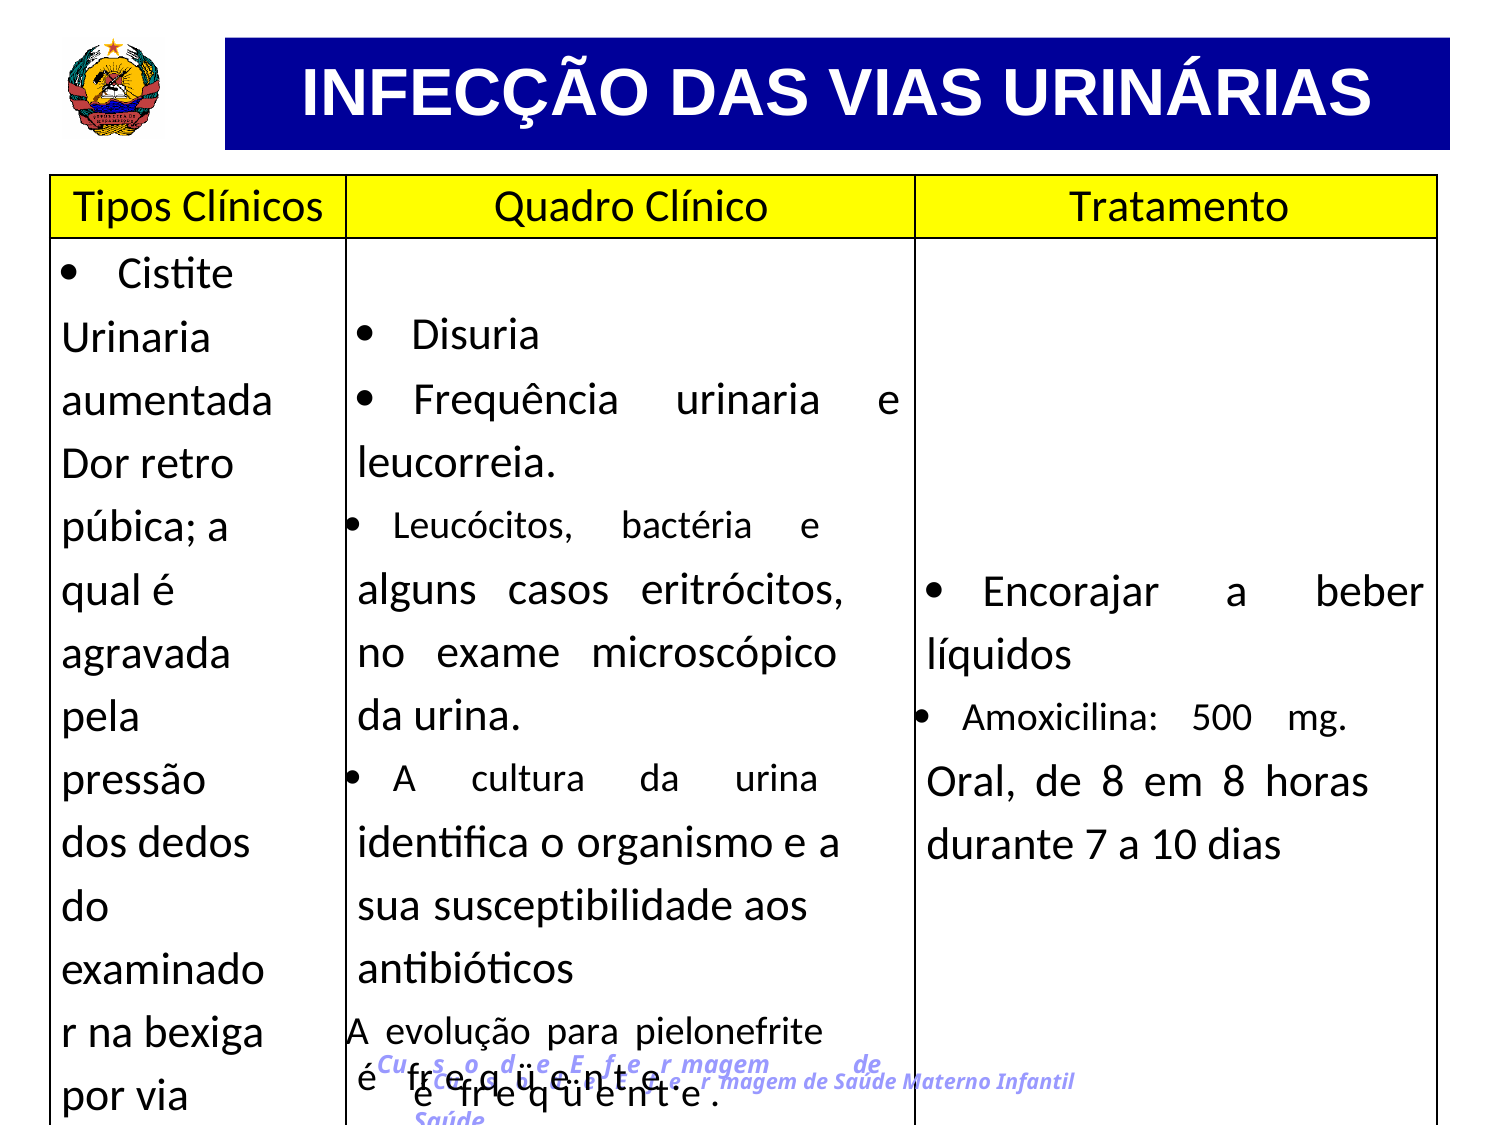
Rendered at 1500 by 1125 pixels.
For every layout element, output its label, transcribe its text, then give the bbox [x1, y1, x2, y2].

text_box  Encorajar a beber líquidos  Amoxicilina: 500 mg. Oral, de 8 em 8 horas durante 7 a 10 dias [915, 238, 1438, 1125]
text_box Tipos Clínicos [50, 174, 345, 238]
text_box  Cistite Urinaria aumentada Dor retro púbica; a qual é agravada pela pressão dos dedos do examinado r na bexiga por via [50, 238, 345, 1125]
text_box  Disuria  Frequência urinaria e leucorreia.  Leucócitos, bactéria e alguns casos eritrócitos, no exame microscópico da urina.  A cultura da urina identifica o organismo e a sua susceptibilidade aos antibióticos A evolução para pielonefrite éCufrseoqdüeeEnfteer.magem de Saúde [345, 238, 915, 1125]
text_box [62, 37, 165, 139]
text_box INFECÇÃO DAS VIAS URINÁRIAS [225, 37, 1450, 150]
text_box Quadro Clínico [345, 174, 915, 238]
text_box Tratamento [915, 174, 1438, 238]
